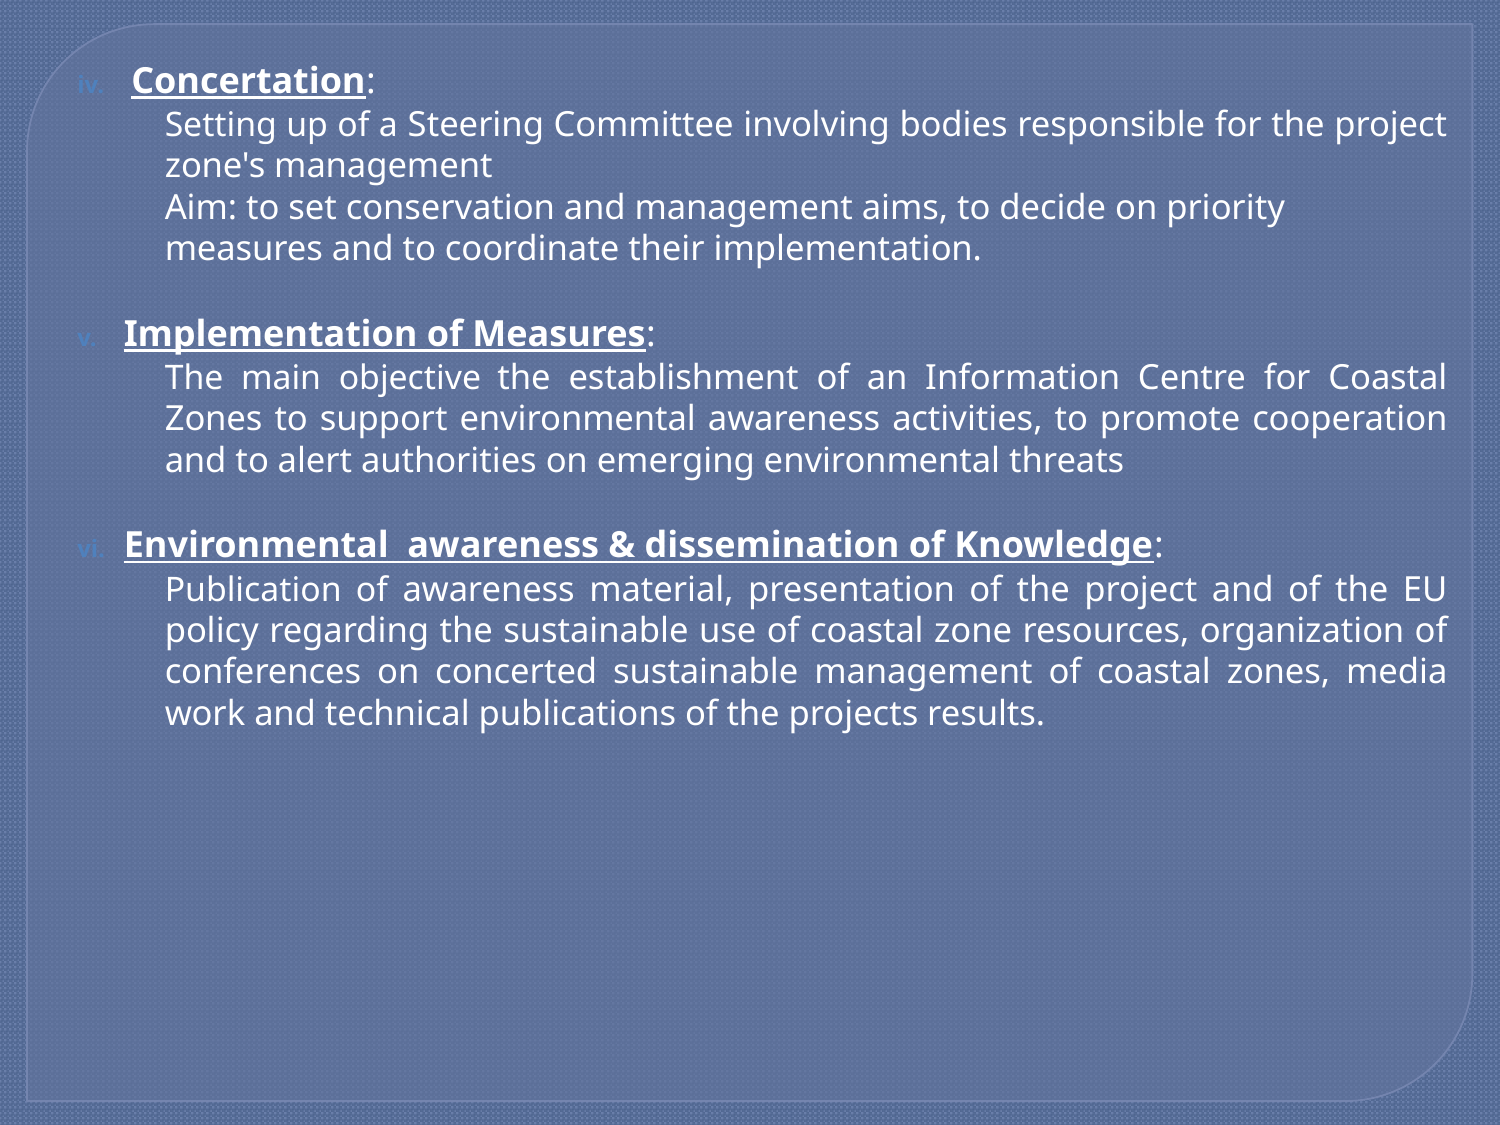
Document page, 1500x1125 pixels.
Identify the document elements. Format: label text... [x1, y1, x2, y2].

text_box Concertation: Setting up of a Steering Committee involving bodies responsible for the project zone's management Aim: to set conservation and management aims, to decide on priority measures and to coordinate their implementation. Implementation of Measures: The main objective the establishment of an Information Centre for Coastal Zones to support environmental awareness activities, to promote cooperation and to alert authorities on emerging environmental threats Environmental awareness & dissemination of Knowledge: Publication of awareness material, presentation of the project and of the EU policy regarding the sustainable use of coastal zone resources, organization of conferences on concerted sustainable management of coastal zones, media work and technical publications of the projects results. [62, 50, 1463, 793]
